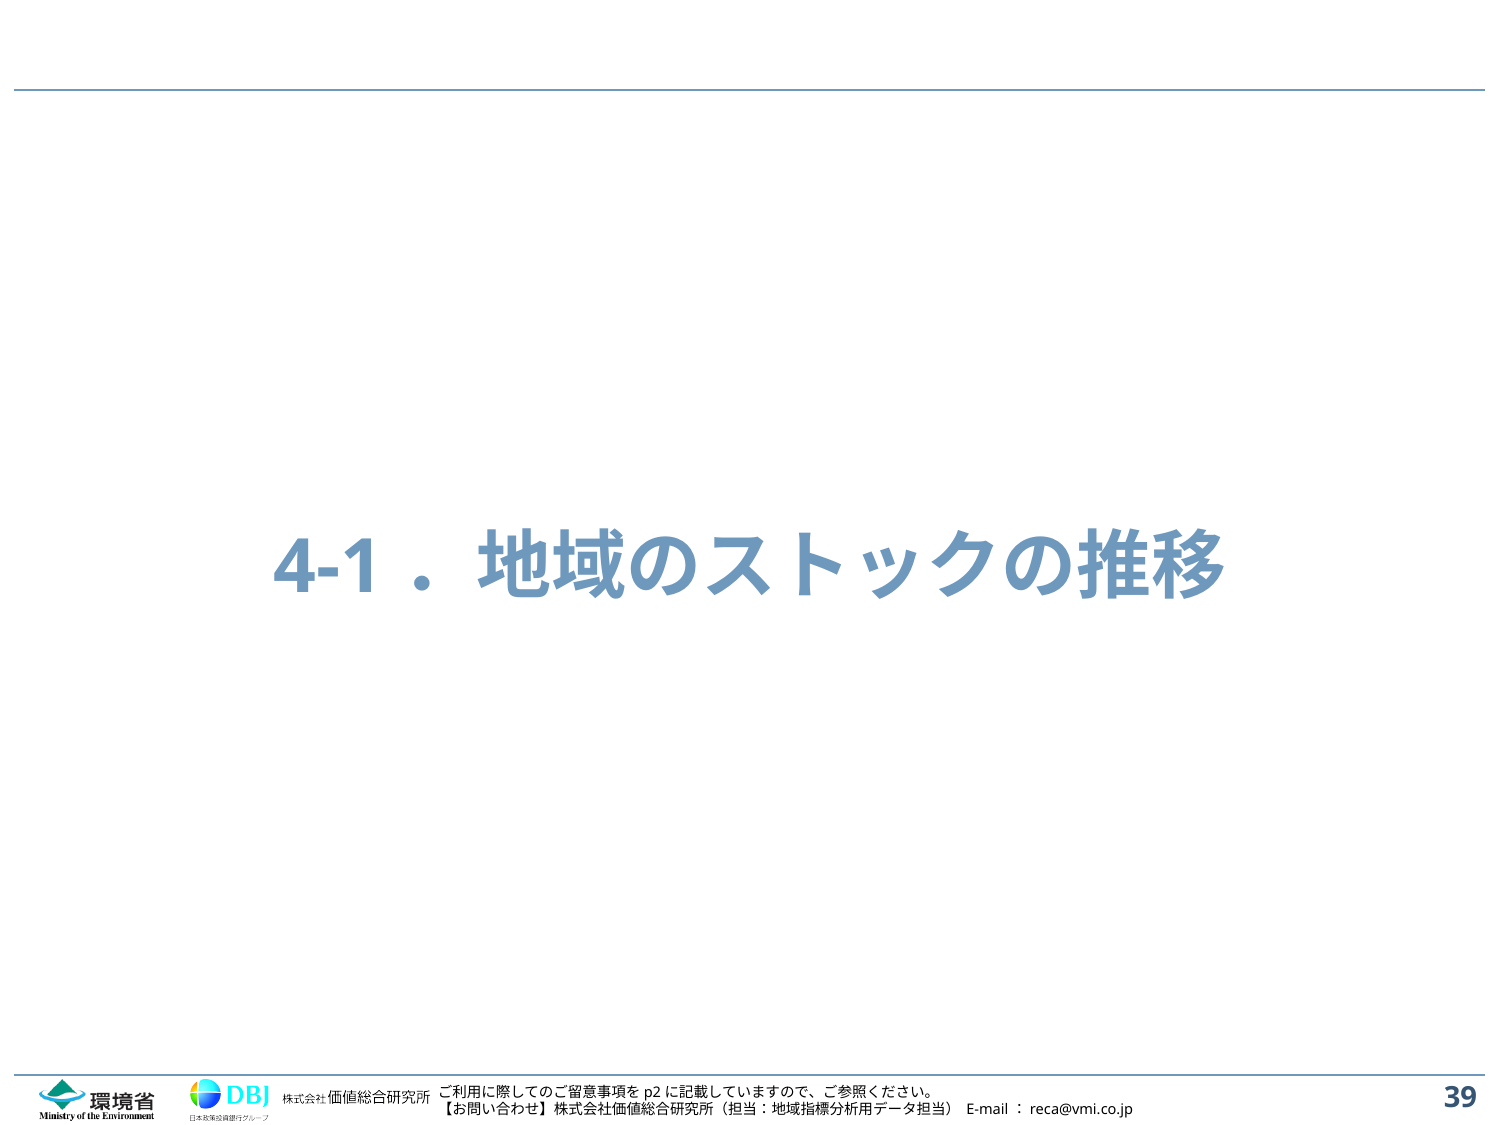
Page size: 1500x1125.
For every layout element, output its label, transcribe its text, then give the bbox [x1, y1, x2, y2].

title 4-1．地域のストックの推移 [0, 488, 1500, 637]
slide_number 39 [1427, 1070, 1493, 1112]
picture [186, 1076, 434, 1125]
picture [36, 1079, 157, 1124]
